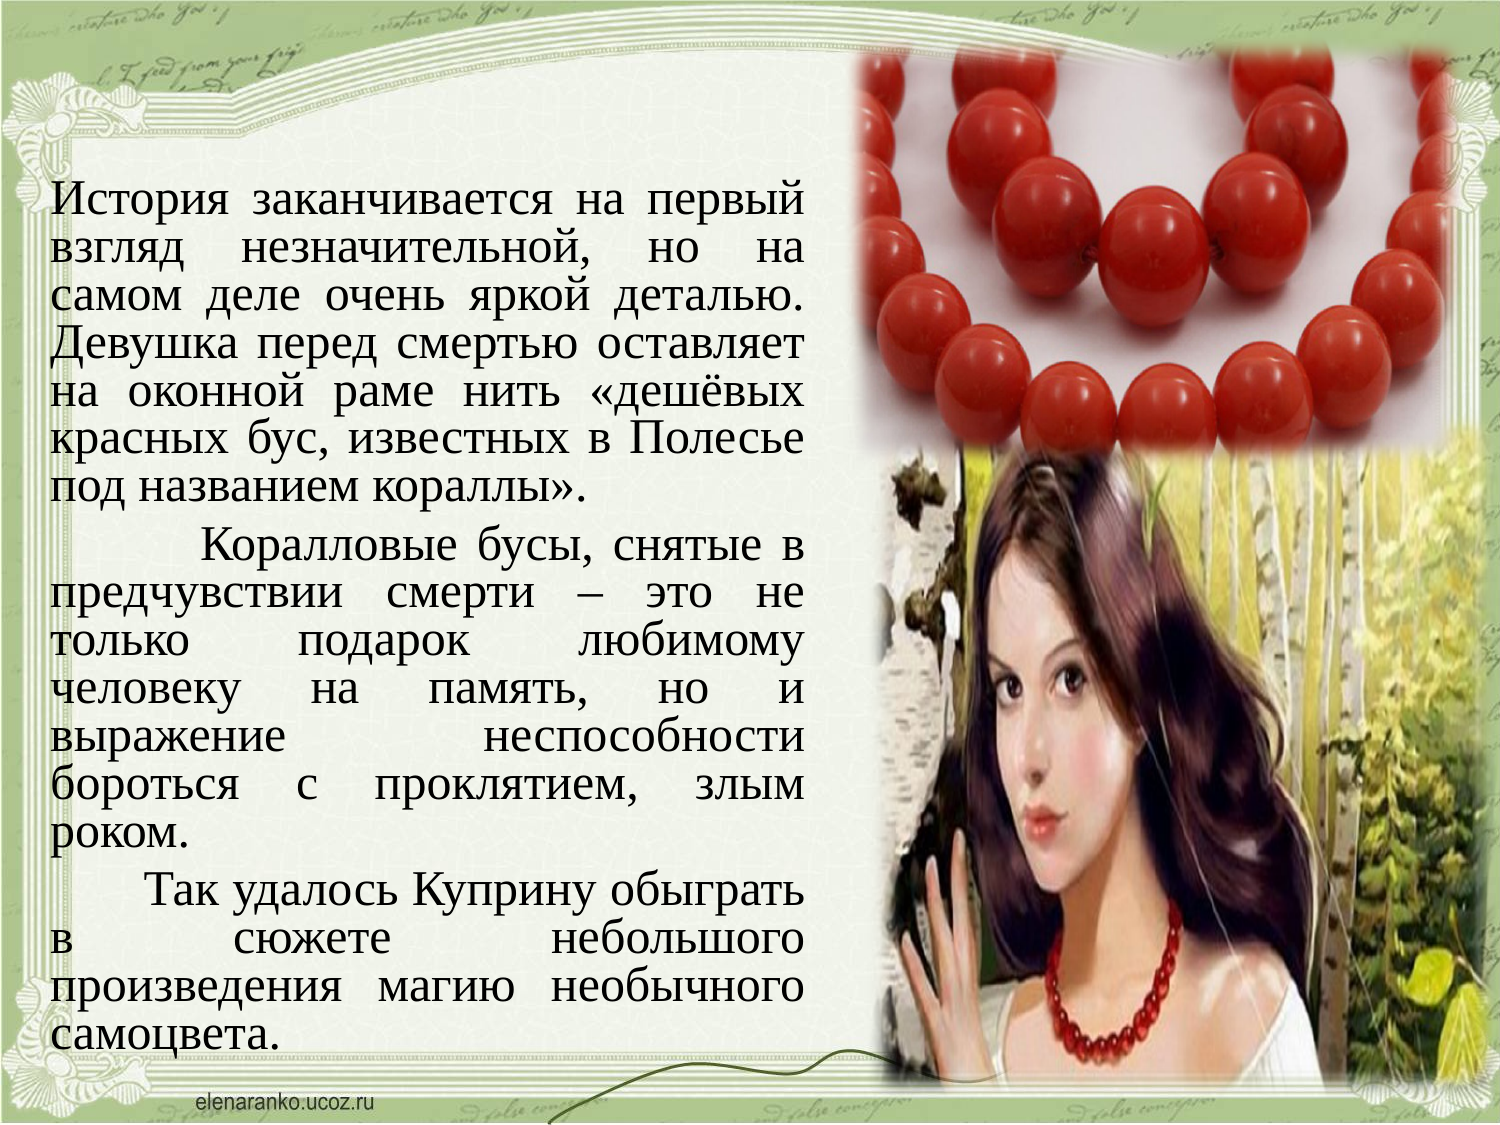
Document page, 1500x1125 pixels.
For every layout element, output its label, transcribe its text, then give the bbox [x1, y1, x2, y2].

picture [0, 0, 1500, 1125]
list История заканчивается на первый взгляд незначительной, но на самом деле очень яркой деталью. Девушка перед смертью оставляет на оконной раме нить «дешёвых красных бус, известных в Полесье под названием кораллы». Коралловые бусы, снятые в предчувствии смерти – это не только подарок любимому человеку на память, но и выражение неспособности бороться с проклятием, злым роком. Так удалось Куприну обыграть в сюжете небольшого произведения магию необычного самоцвета. [35, 35, 821, 1125]
